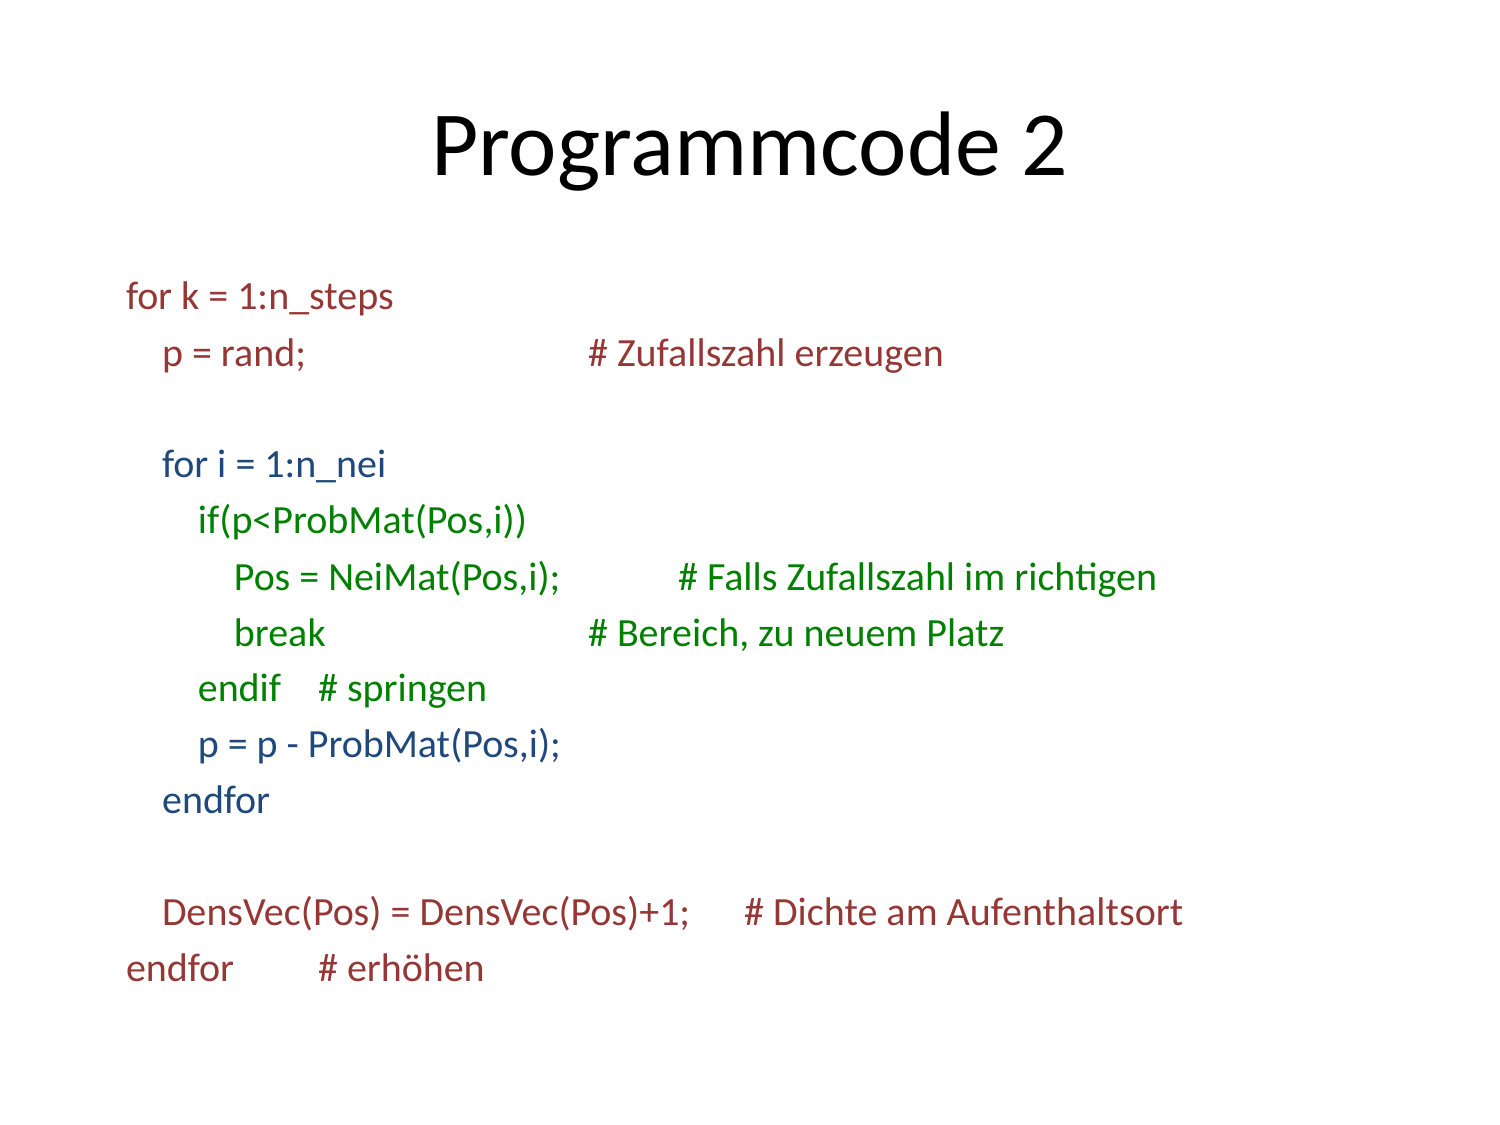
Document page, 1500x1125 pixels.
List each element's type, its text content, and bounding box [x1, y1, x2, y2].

list for k = 1:n_steps p = rand; # Zufallszahl erzeugen for i = 1:n_nei if(p<ProbMat(Pos,i)) Pos = NeiMat(Pos,i); # Falls Zufallszahl im richtigen break # Bereich, zu neuem Platz endif # springen p = p - ProbMat(Pos,i); endfor DensVec(Pos) = DensVec(Pos)+1; # Dichte am Aufenthaltsort endfor # erhöhen [75, 262, 1425, 1005]
title Programmcode 2 [75, 45, 1425, 233]
